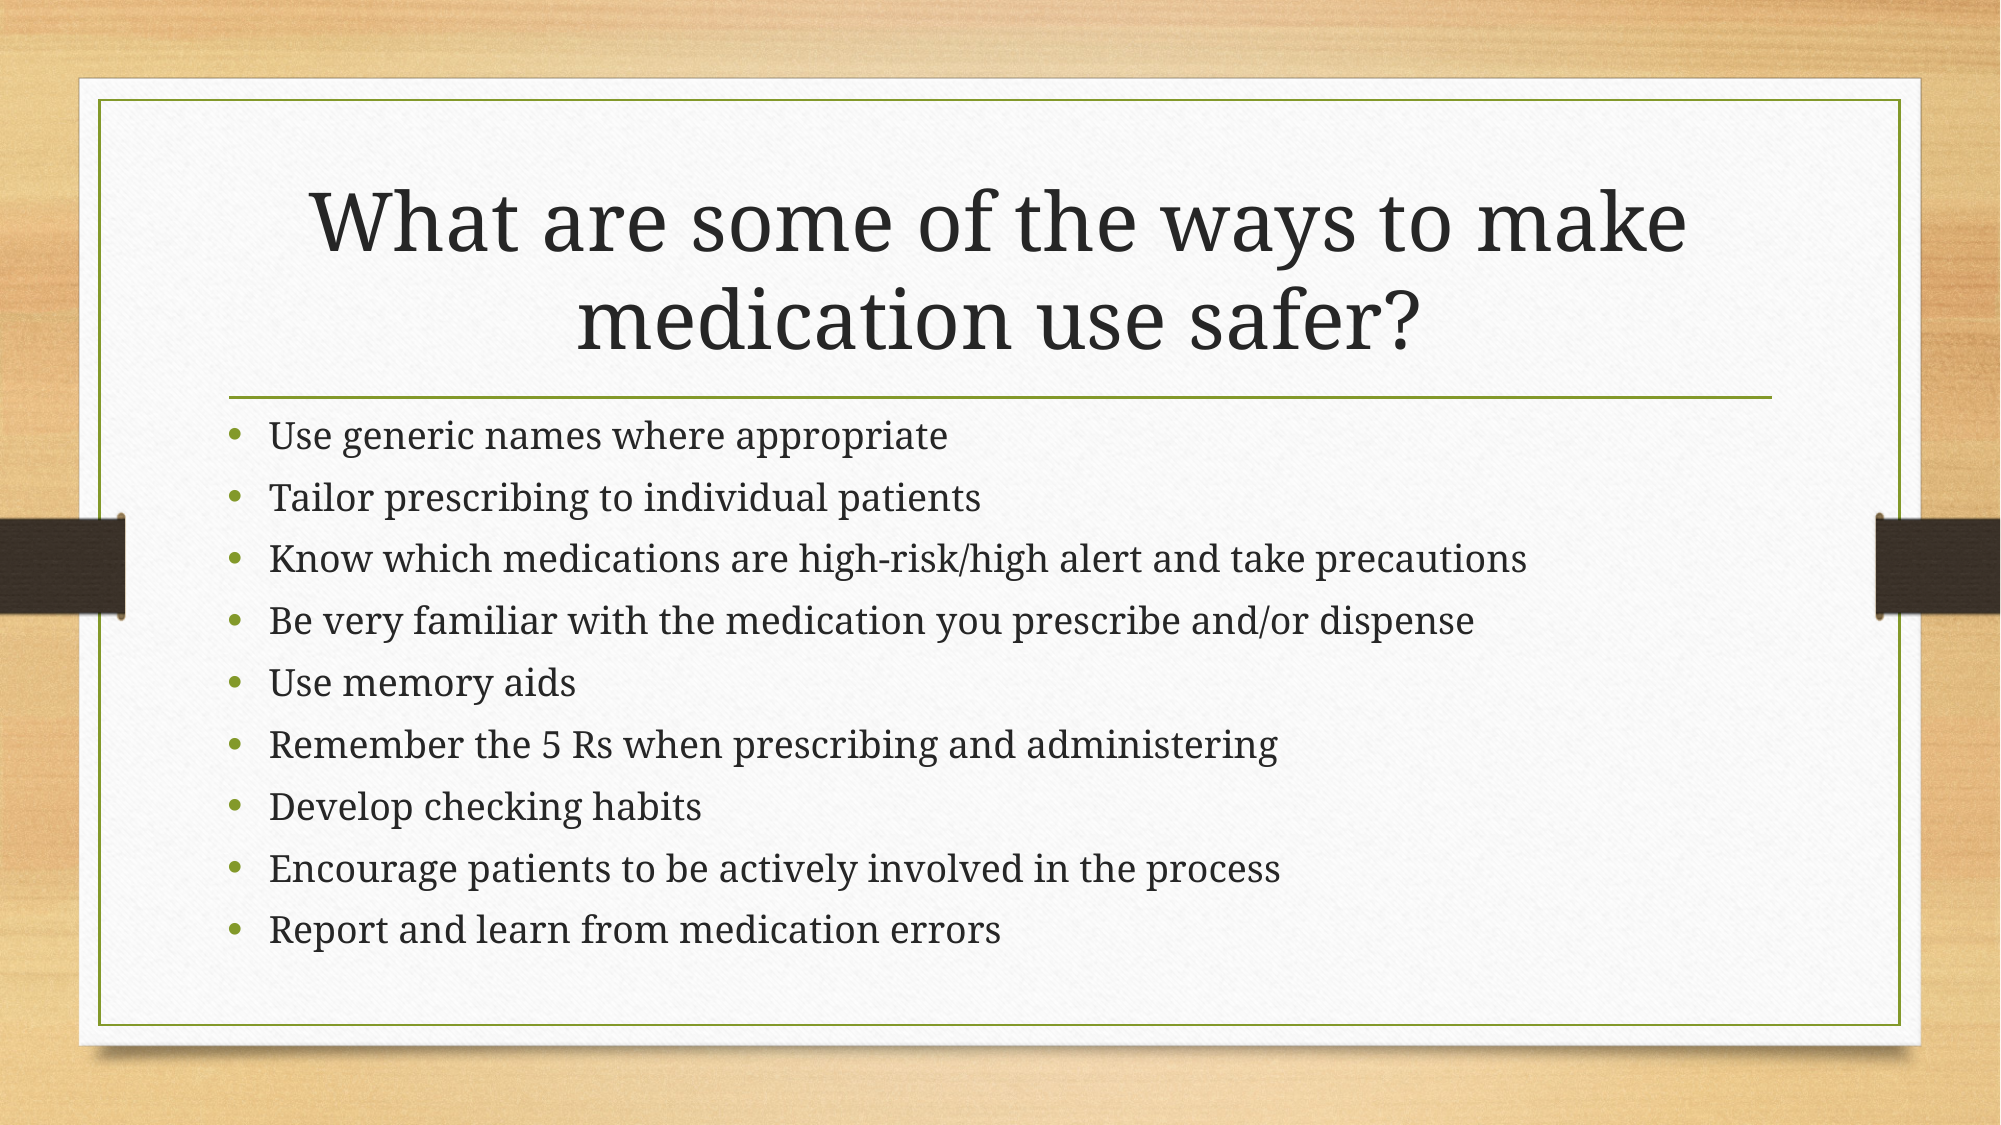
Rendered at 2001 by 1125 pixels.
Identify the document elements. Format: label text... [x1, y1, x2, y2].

picture [0, 0, 2001, 1125]
list Use generic names where appropriate Tailor prescribing to individual patients Know which medications are high-risk/high alert and take precautions Be very familiar with the medication you prescribe and/or dispense Use memory aids Remember the 5 Rs when prescribing and administering Develop checking habits Encourage patients to be actively involved in the process Report and learn from medication errors [212, 404, 1788, 964]
title What are some of the ways to make medication use safer? [212, 161, 1788, 375]
